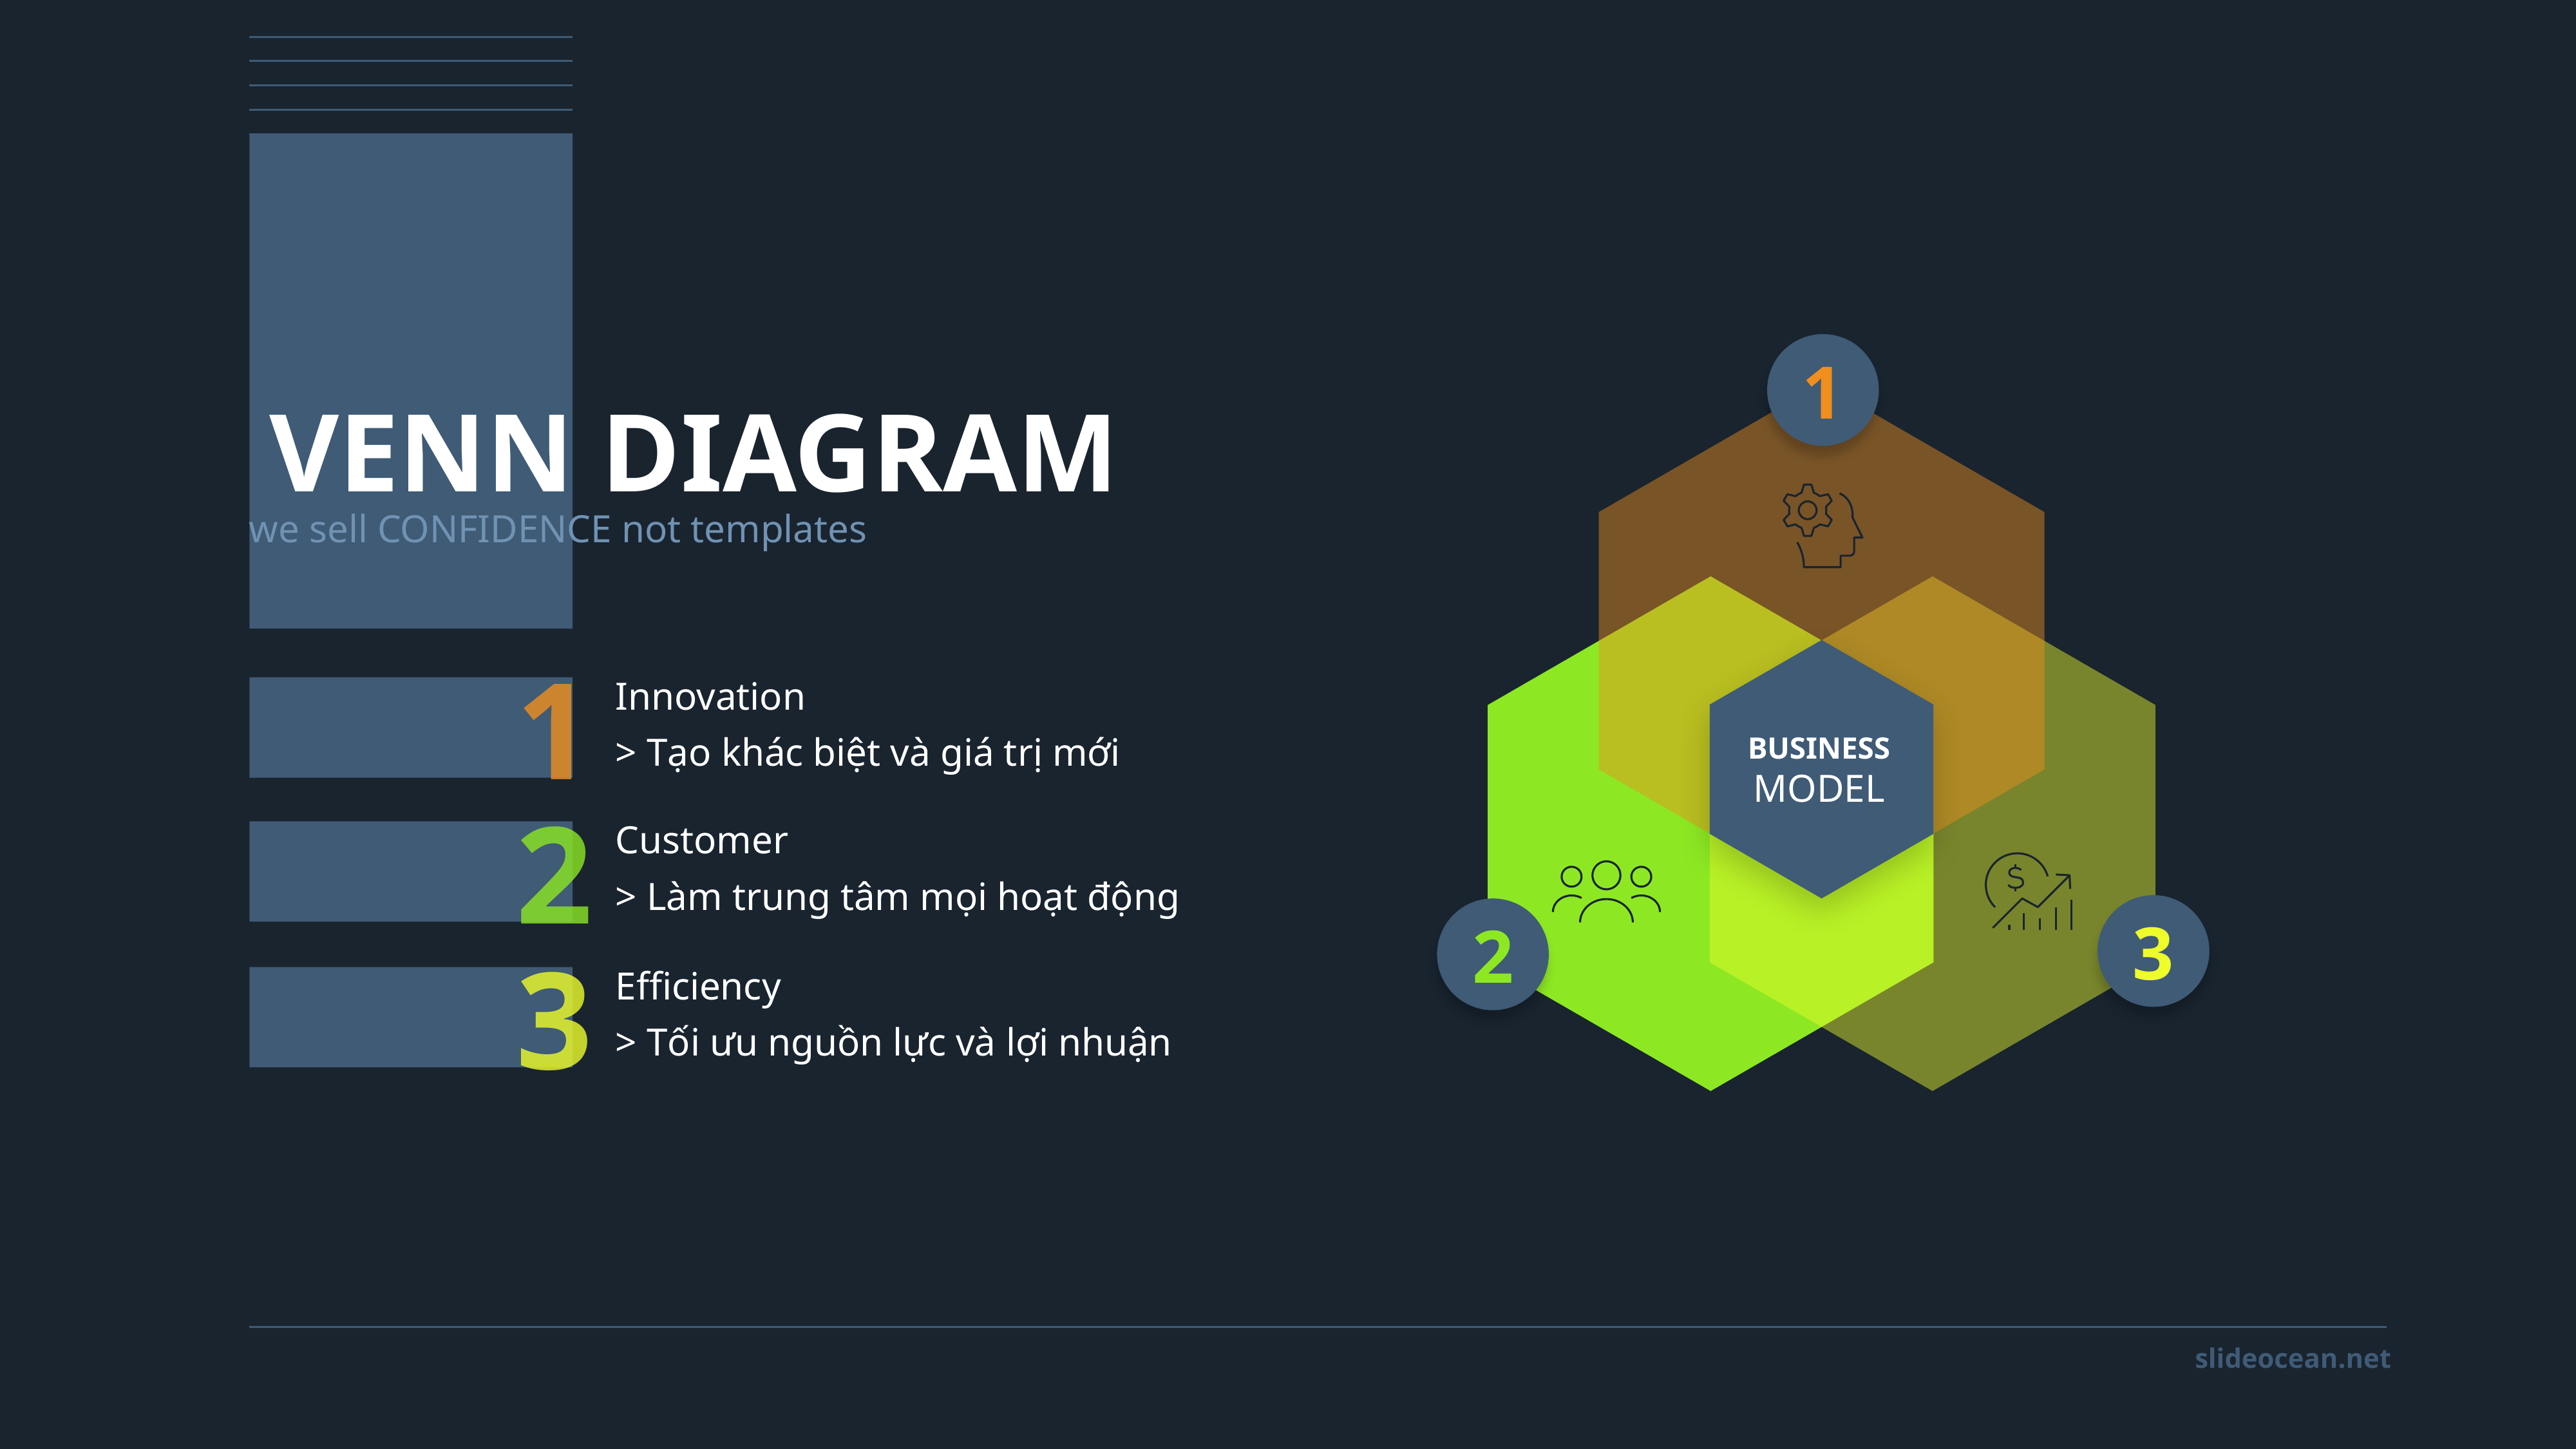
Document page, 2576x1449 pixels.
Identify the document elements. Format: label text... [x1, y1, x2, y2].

text_box 1 [1766, 333, 1880, 447]
text_box [1993, 874, 2070, 928]
text_box BUSINESS MODEL [1733, 724, 1905, 815]
text_box Innovation [606, 667, 891, 723]
text_box 3 [2096, 894, 2211, 1009]
text_box [1592, 861, 1621, 889]
text_box > Tạo khác biệt và giá trị mới [606, 724, 1197, 779]
text_box slideocean.net [2185, 1336, 2401, 1379]
text_box > Làm trung tâm mọi hoạt động [606, 867, 1197, 923]
text_box [1709, 641, 2155, 1092]
text_box Efficiency [606, 957, 891, 1012]
text_box we sell CONFIDENCE not templates [239, 500, 877, 554]
text_box 2 [506, 784, 589, 930]
text_box Customer [606, 811, 891, 866]
text_box [249, 133, 574, 500]
text_box [249, 966, 506, 1068]
text_box [1631, 866, 1652, 887]
text_box [1783, 484, 1863, 567]
text_box [1561, 866, 1582, 887]
text_box [1488, 641, 1821, 1092]
text_box [249, 554, 574, 630]
text_box [1985, 853, 2048, 907]
text_box [249, 820, 506, 923]
text_box [1553, 895, 1582, 913]
text_box [249, 676, 506, 779]
text_box [1598, 417, 2045, 824]
text_box [1580, 899, 1633, 923]
text_box [1709, 638, 1935, 900]
text_box 3 [506, 930, 589, 1101]
text_box [1631, 895, 1660, 913]
text_box 2 [1435, 897, 1550, 1012]
text_box > Tối ưu nguồn lực và lợi nhuận [606, 1013, 1197, 1068]
text_box 1 [506, 641, 589, 784]
text_box VENN DIAGRAM [260, 379, 1129, 518]
